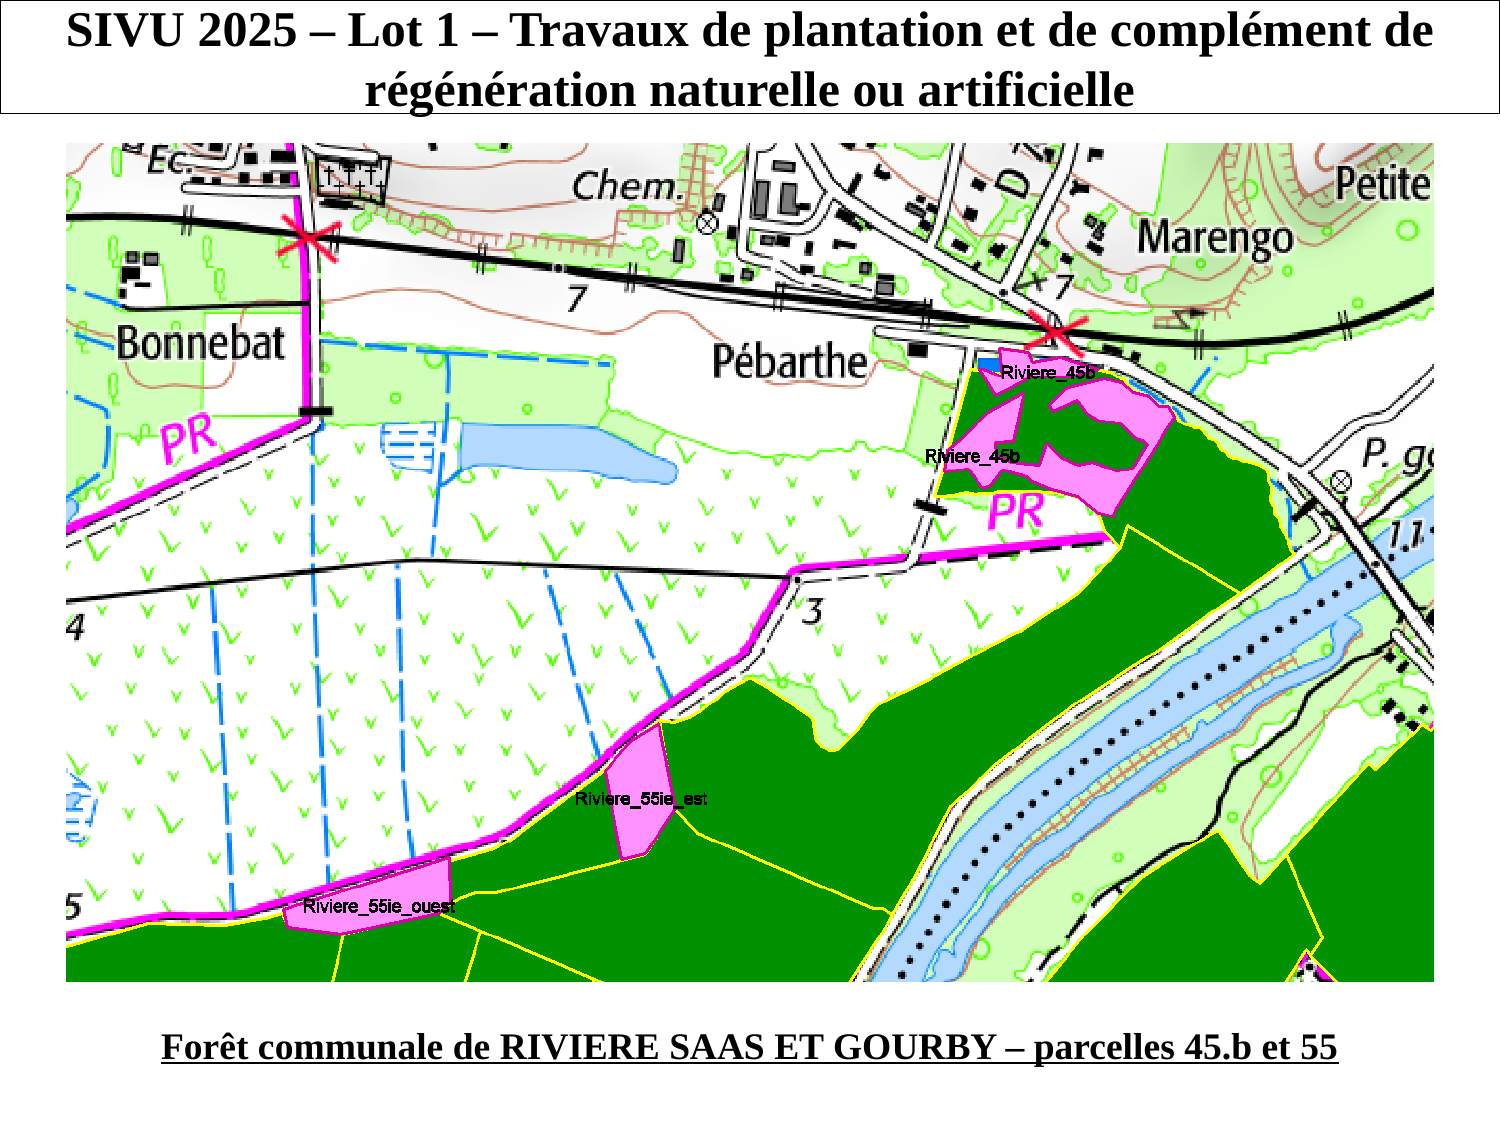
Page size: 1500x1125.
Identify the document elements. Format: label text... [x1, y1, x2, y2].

text_box Forêt communale de RIVIERE SAAS ET GOURBY – parcelles 45.b et 55 [0, 999, 1500, 1090]
title SIVU 2025 – Lot 1 – Travaux de plantation et de complément de régénération naturelle ou artificielle [0, 0, 1500, 114]
picture [66, 143, 1434, 982]
